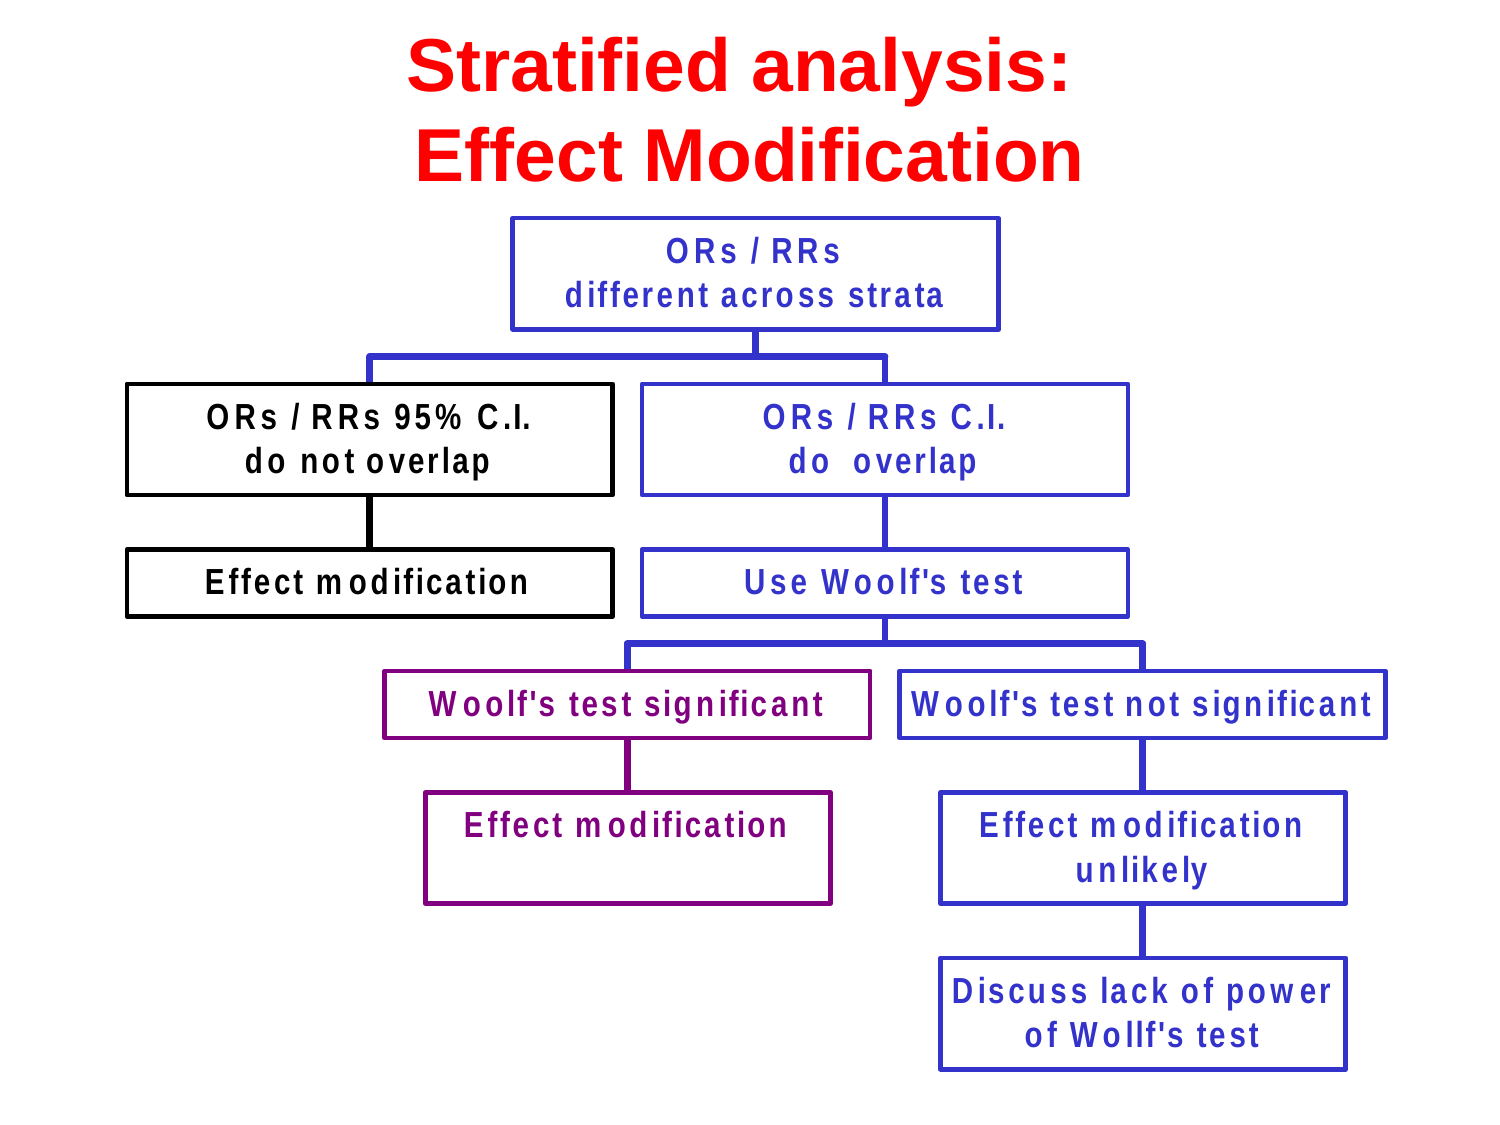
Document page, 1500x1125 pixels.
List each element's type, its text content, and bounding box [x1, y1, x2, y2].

title Stratified analysis: Effect Modification [112, 12, 1388, 201]
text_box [120, 212, 1392, 1076]
